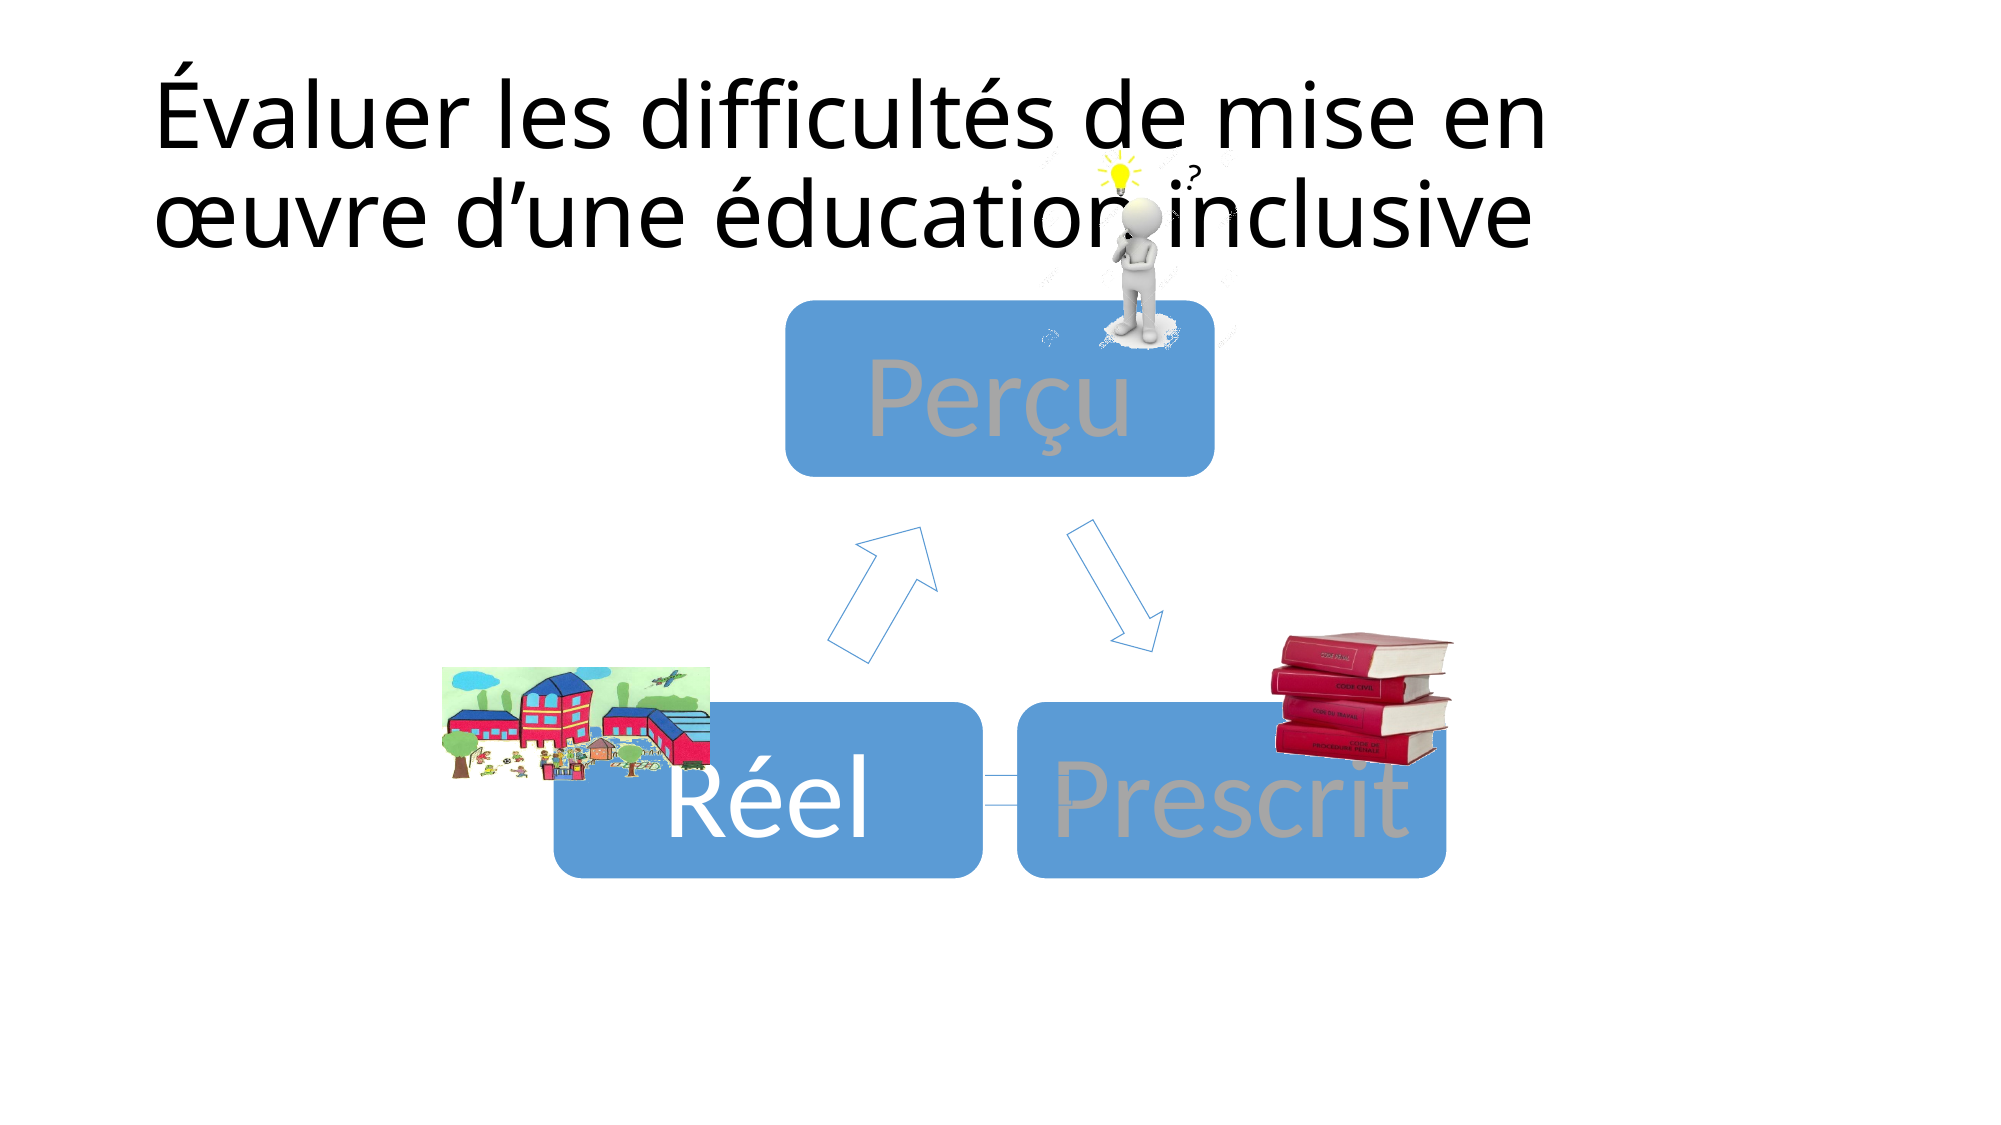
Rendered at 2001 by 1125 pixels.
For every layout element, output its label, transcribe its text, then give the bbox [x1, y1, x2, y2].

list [137, 299, 1863, 1014]
picture [1192, 613, 1530, 783]
title Évaluer les difficultés de mise en œuvre d’une éducation inclusive [137, 59, 1863, 278]
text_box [1033, 141, 1244, 353]
picture [442, 667, 710, 783]
